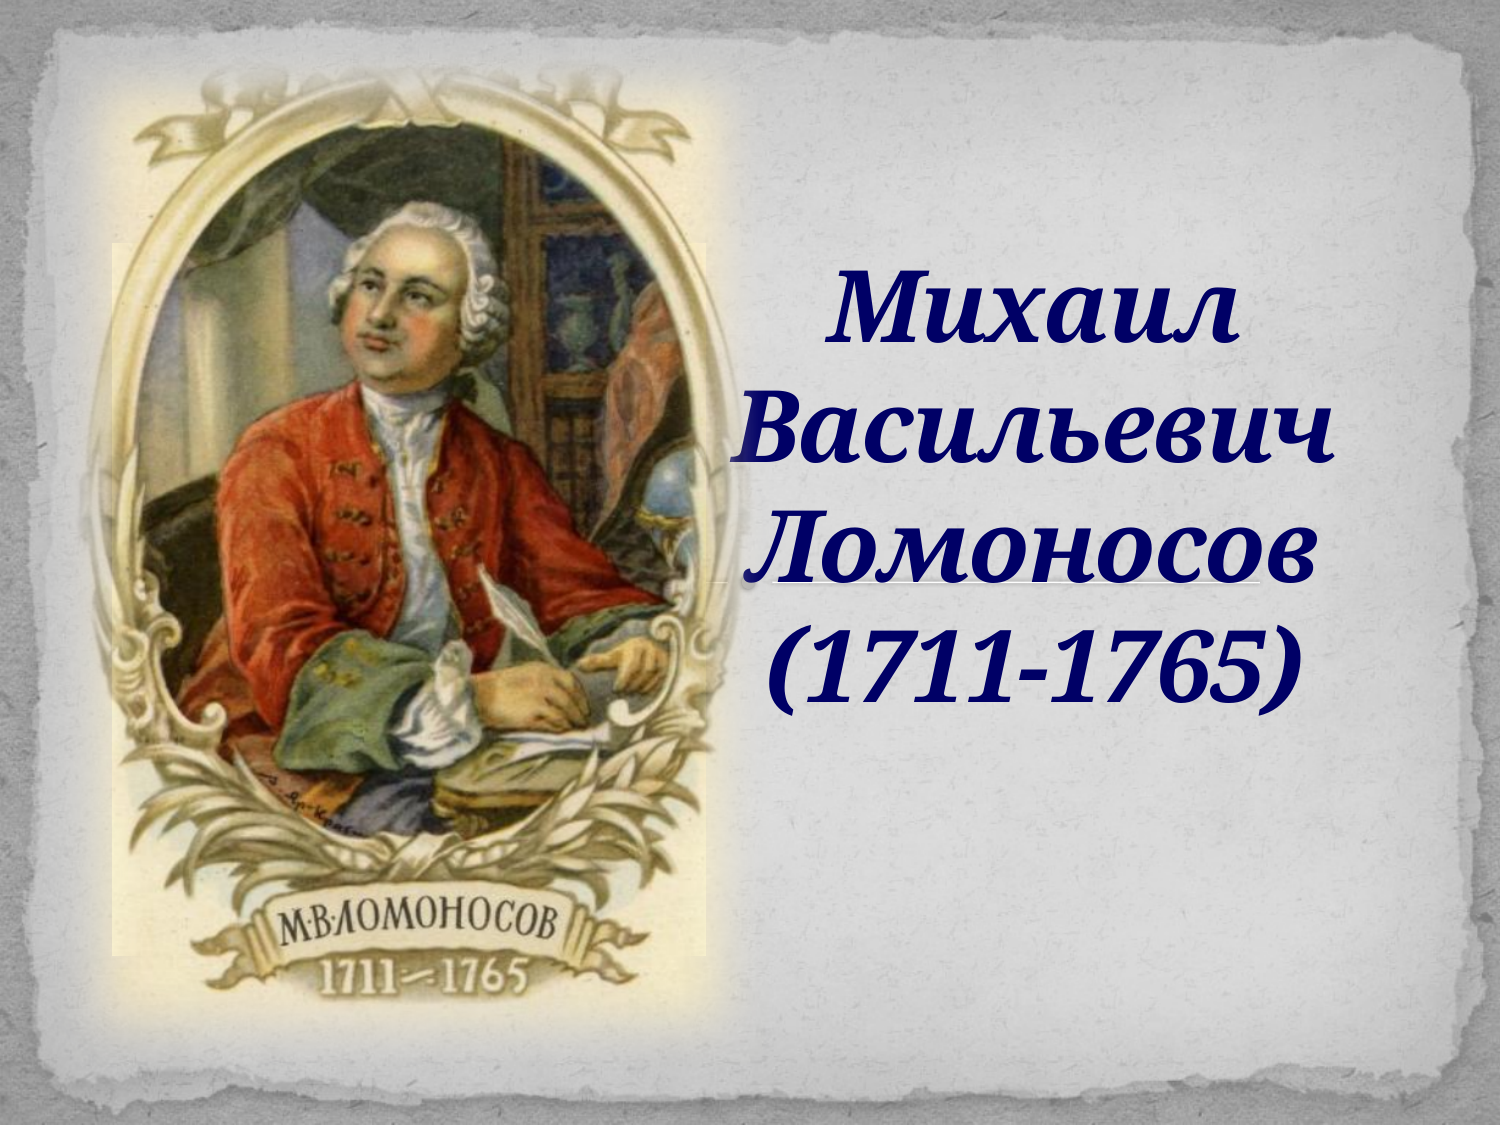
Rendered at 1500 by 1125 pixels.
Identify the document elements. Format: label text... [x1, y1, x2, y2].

title Михаил Васильевич Ломоносов (1711-1765) [778, 267, 1500, 730]
picture [55, 44, 770, 1070]
